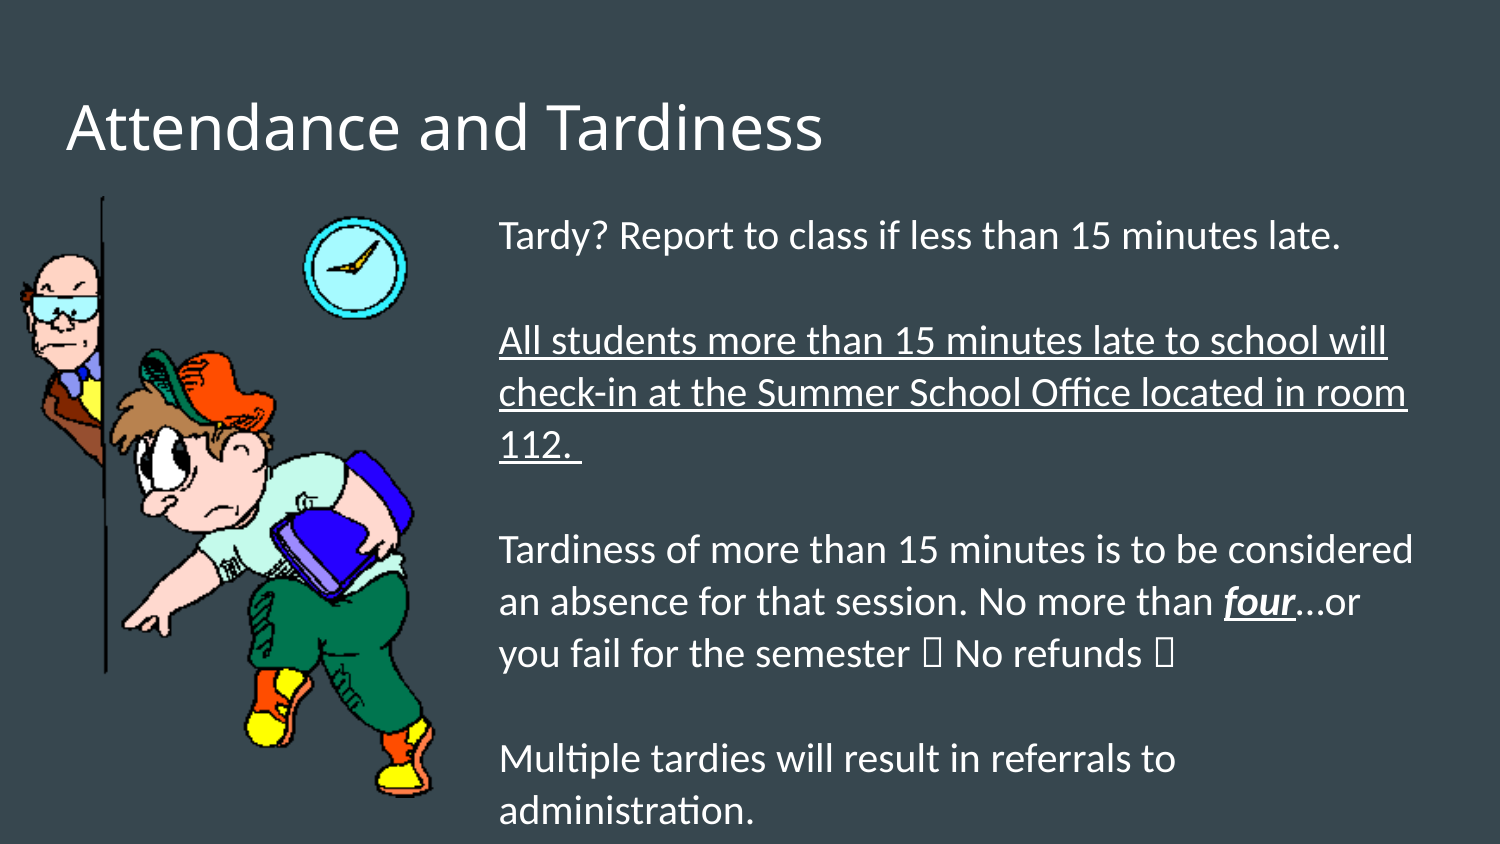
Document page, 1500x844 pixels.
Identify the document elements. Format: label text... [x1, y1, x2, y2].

title Attendance and Tardiness [51, 72, 1449, 167]
picture [20, 195, 439, 799]
list Tardy? Report to class if less than 15 minutes late. All students more than 15 minutes late to school will check-in at the Summer School Office located in room 112. Tardiness of more than 15 minutes is to be considered an absence for that session. No more than four…or you fail for the semester  No refunds  Multiple tardies will result in referrals to administration. [483, 189, 1458, 809]
